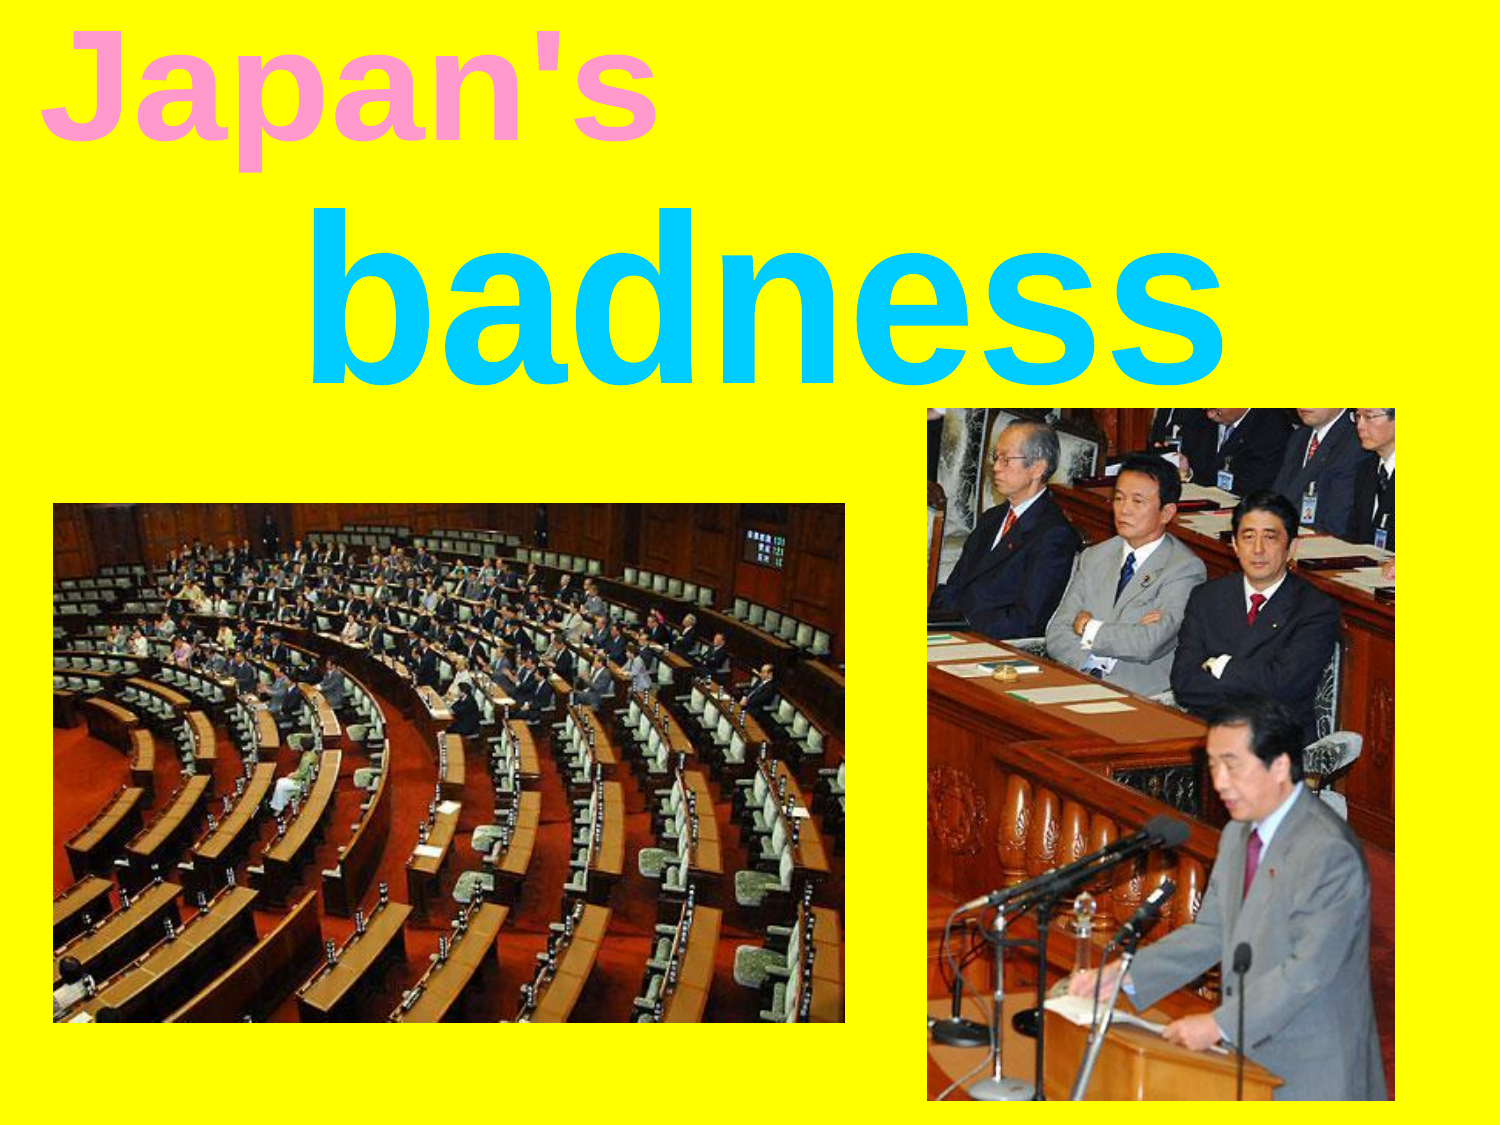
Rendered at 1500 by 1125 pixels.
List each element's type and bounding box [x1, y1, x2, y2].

picture [52, 503, 845, 1023]
picture [926, 408, 1395, 1101]
